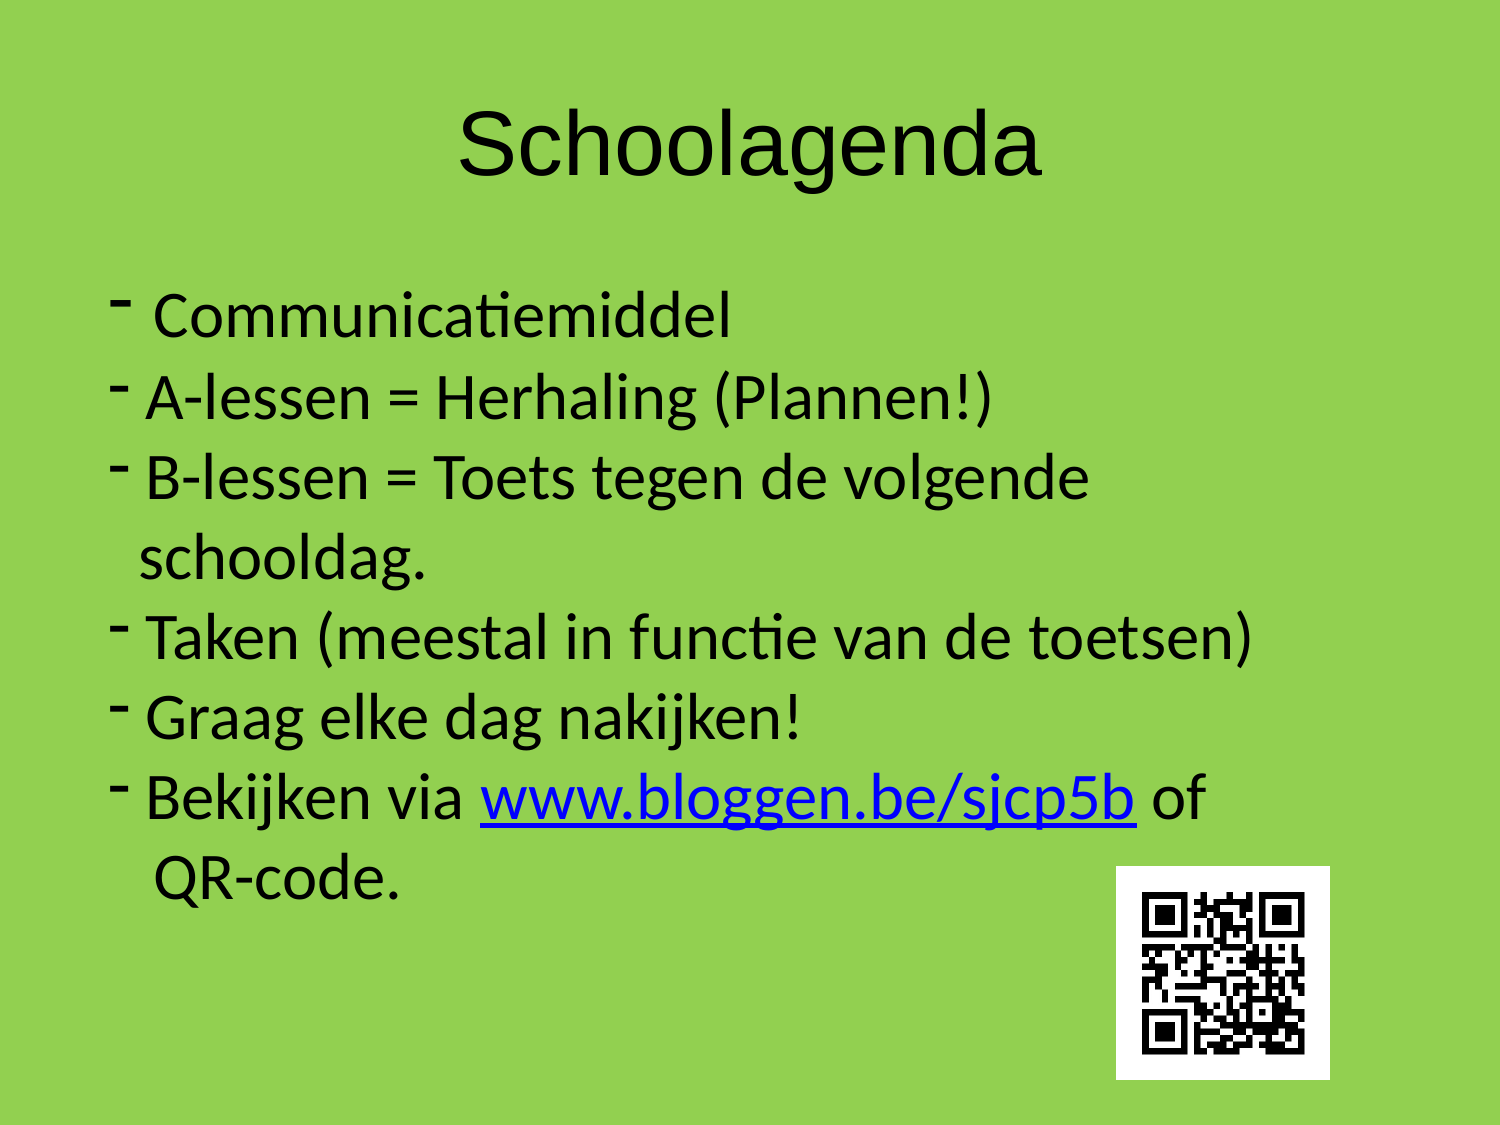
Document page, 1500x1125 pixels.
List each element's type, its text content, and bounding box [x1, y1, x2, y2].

title Schoolagenda [75, 45, 1425, 233]
picture [1115, 866, 1330, 1081]
text_box Communicatiemiddel A-lessen = Herhaling (Plannen!) B-lessen = Toets tegen de volgende schooldag. Taken (meestal in functie van de toetsen) Graag elke dag nakijken! Bekijken via www.bloggen.be/sjcp5b of QR-code. [93, 255, 1429, 920]
